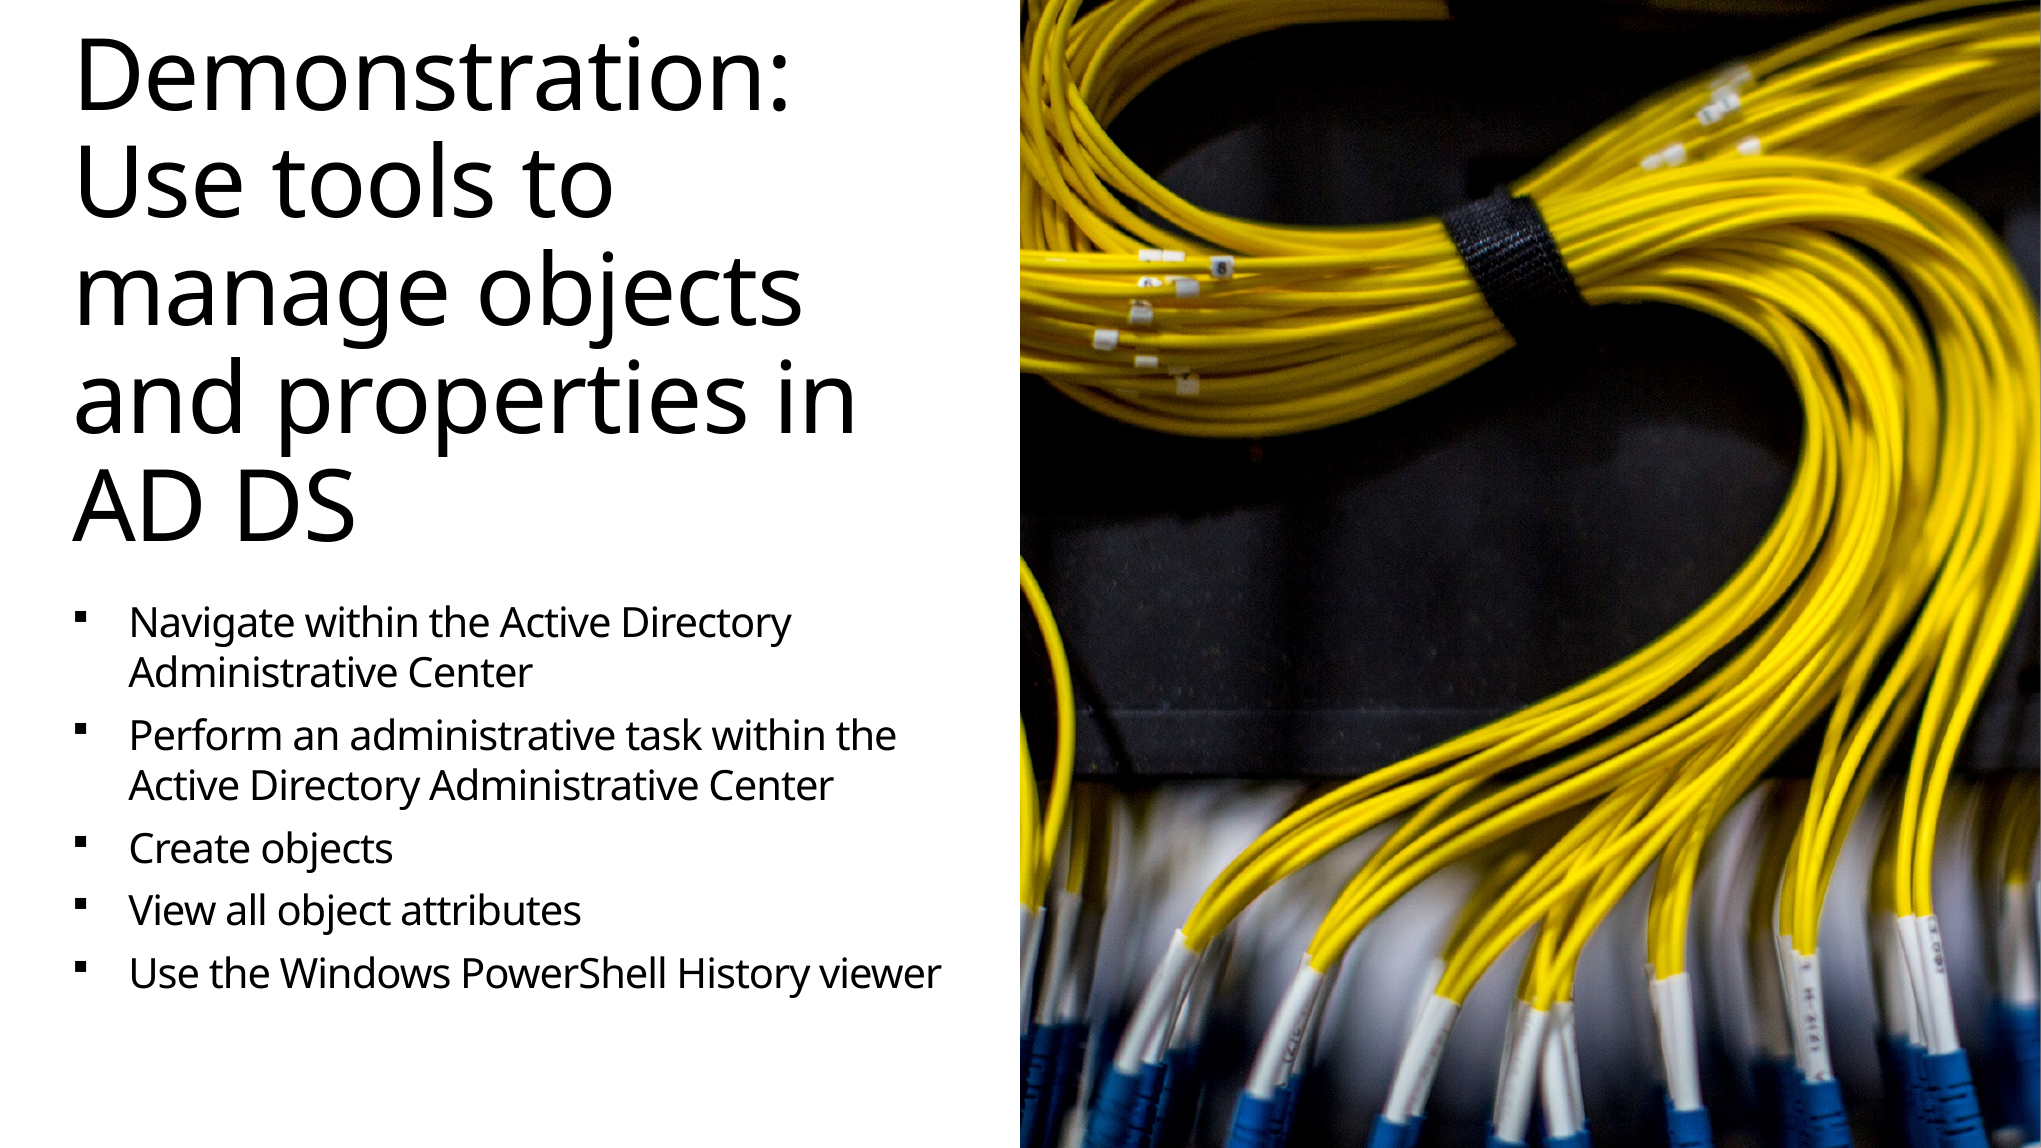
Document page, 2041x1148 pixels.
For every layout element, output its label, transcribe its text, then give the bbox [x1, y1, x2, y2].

title Demonstration: Use tools to manage objects and properties in AD DS [71, 293, 981, 594]
subtitle Navigate within the Active Directory Administrative Center Perform an administrative task within the Active Directory Administrative Center Create objects View all object attributes Use the Windows PowerShell History viewer [71, 596, 981, 874]
picture [1020, 0, 2041, 1148]
